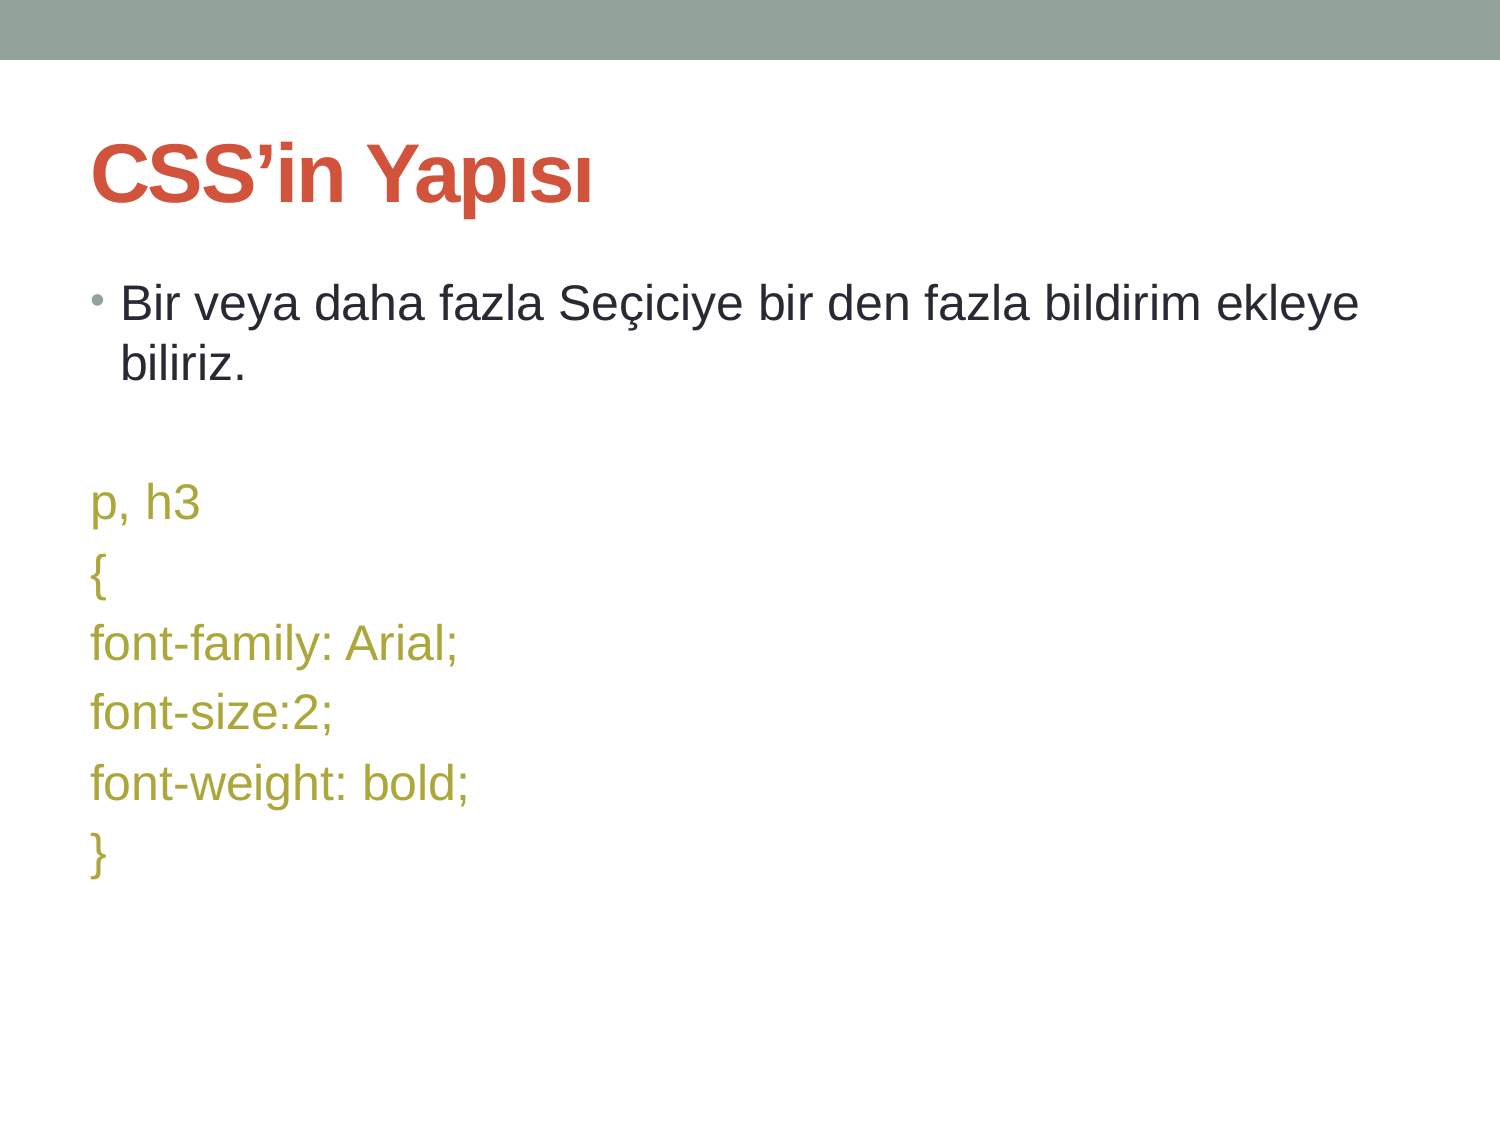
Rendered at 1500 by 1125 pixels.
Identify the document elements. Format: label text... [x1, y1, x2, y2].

list Bir veya daha fazla Seçiciye bir den fazla bildirim ekleye biliriz. p, h3 { font-family: Arial; font-size:2; font-weight: bold; } [75, 262, 1425, 1063]
title CSS’in Yapısı [75, 87, 1425, 250]
